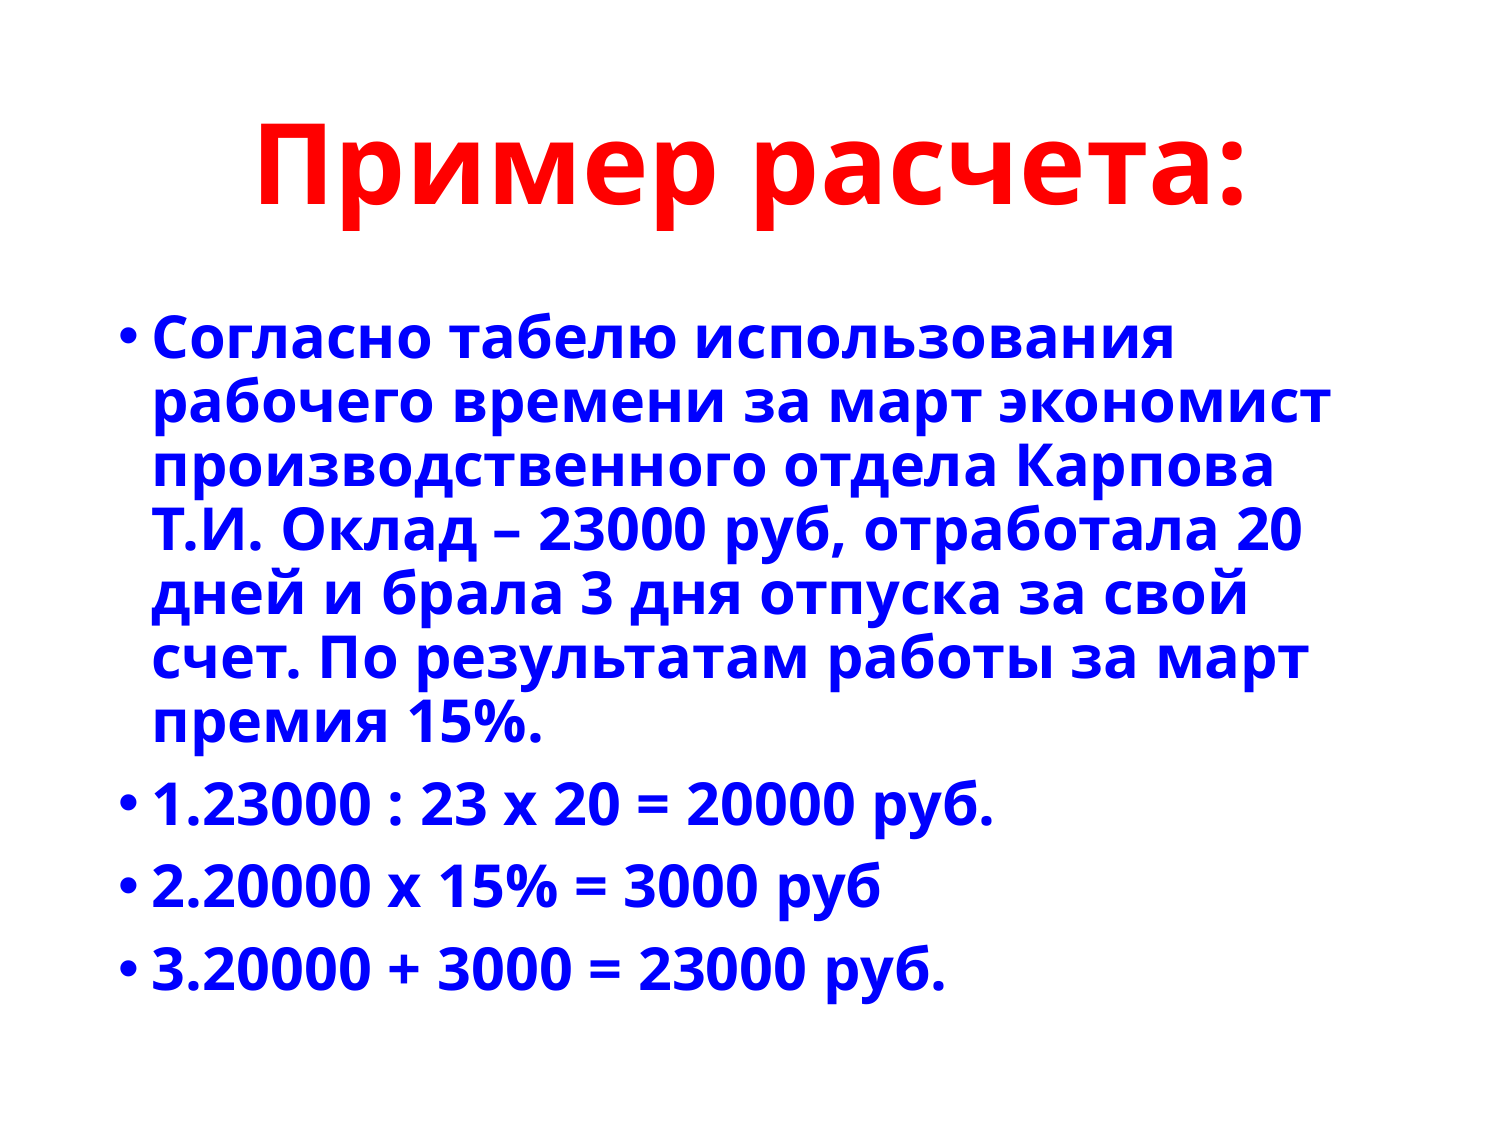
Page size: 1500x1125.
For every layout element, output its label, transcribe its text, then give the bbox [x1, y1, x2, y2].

title Пример расчета: [103, 59, 1397, 278]
list Согласно табелю использования рабочего времени за март экономист производственного отдела Карпова Т.И. Оклад – 23000 руб, отработала 20 дней и брала 3 дня отпуска за свой счет. По результатам работы за март премия 15%. 1.23000 : 23 х 20 = 20000 руб. 2.20000 х 15% = 3000 руб 3.20000 + 3000 = 23000 руб. [103, 299, 1397, 1014]
